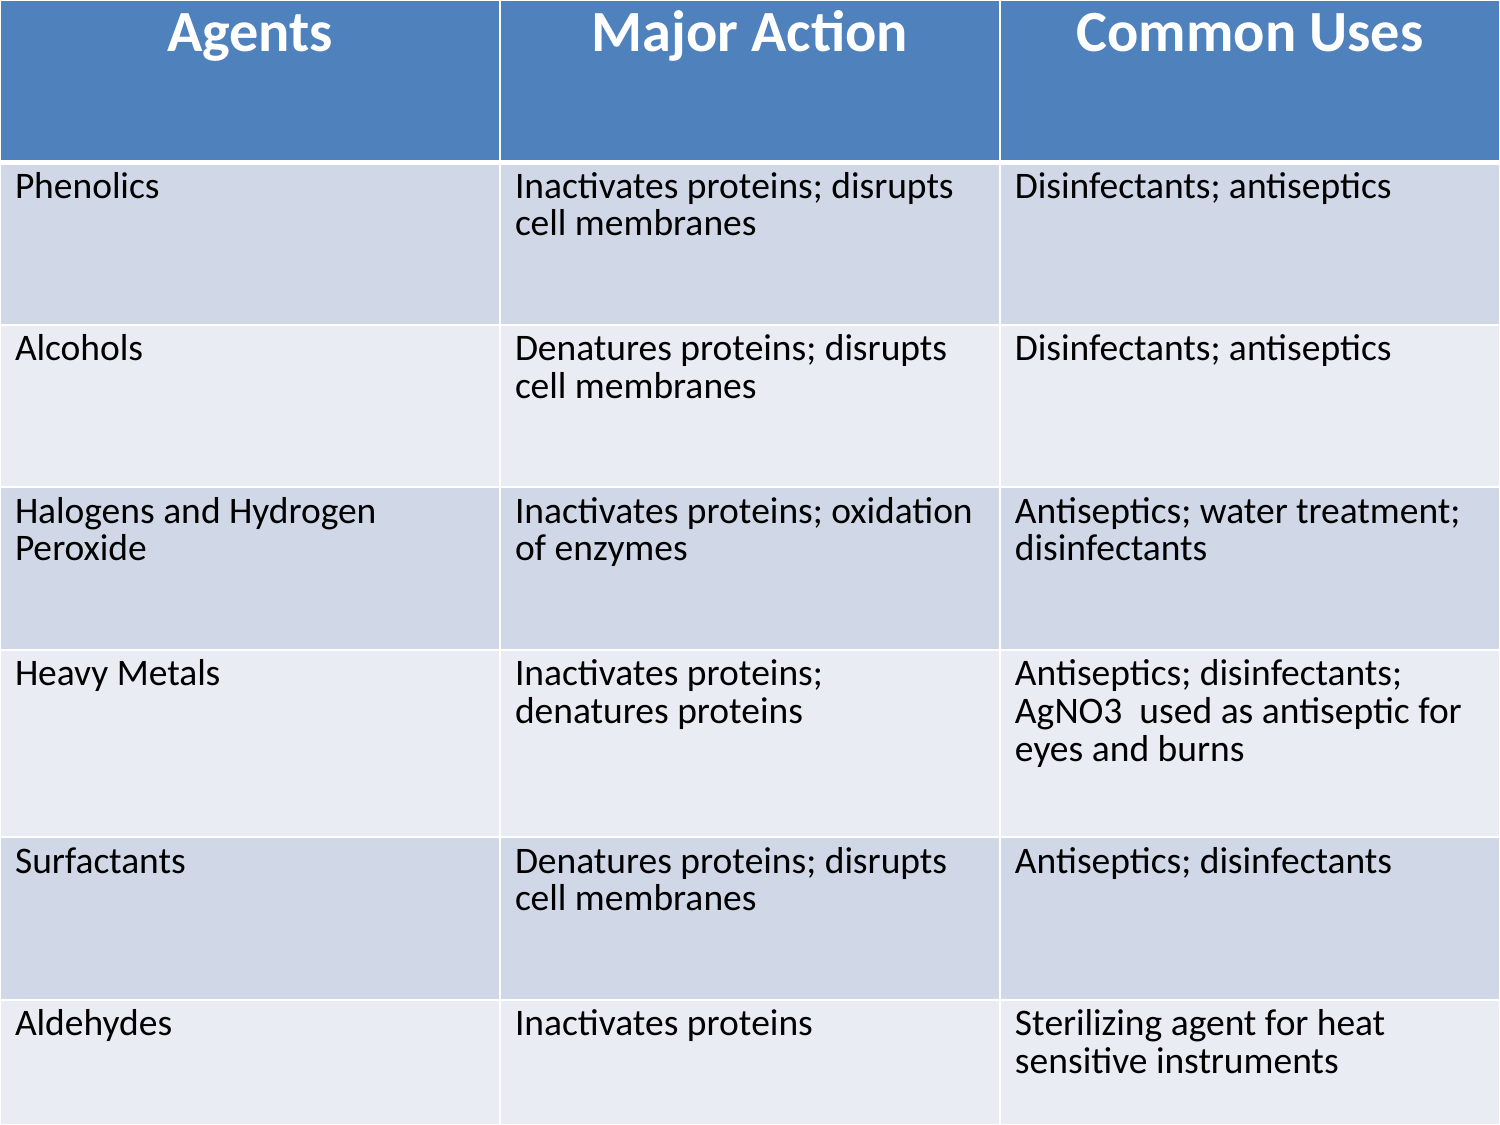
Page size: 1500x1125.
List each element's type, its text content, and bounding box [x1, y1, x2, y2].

table_cell Denatures proteins; disrupts cell membranes [501, 326, 999, 486]
table_header Major Action [501, 1, 999, 160]
table_header Agents [1, 1, 499, 160]
table_cell Heavy Metals [1, 651, 499, 836]
table_cell Inactivates proteins; denatures proteins [501, 651, 999, 836]
table_cell Aldehydes [1, 1001, 499, 1124]
table_cell Alcohols [1, 326, 499, 486]
table_cell Surfactants [1, 838, 499, 999]
table_cell Antiseptics; disinfectants [1001, 838, 1499, 999]
table_cell Disinfectants; antiseptics [1001, 165, 1499, 324]
table_cell Inactivates proteins [501, 1001, 999, 1124]
table_cell Sterilizing agent for heat sensitive instruments [1001, 1001, 1499, 1124]
table_cell Antiseptics; water treatment; disinfectants [1001, 488, 1499, 649]
table_cell Inactivates proteins; disrupts cell membranes [501, 165, 999, 324]
table_cell Phenolics [1, 165, 499, 324]
table_cell Denatures proteins; disrupts cell membranes [501, 838, 999, 999]
table_cell Antiseptics; disinfectants; AgNO3 used as antiseptic for eyes and burns [1001, 651, 1499, 836]
table_cell Halogens and Hydrogen Peroxide [1, 488, 499, 649]
table_cell Inactivates proteins; oxidation of enzymes [501, 488, 999, 649]
table_header Common Uses [1001, 1, 1499, 160]
table_cell Disinfectants; antiseptics [1001, 326, 1499, 486]
